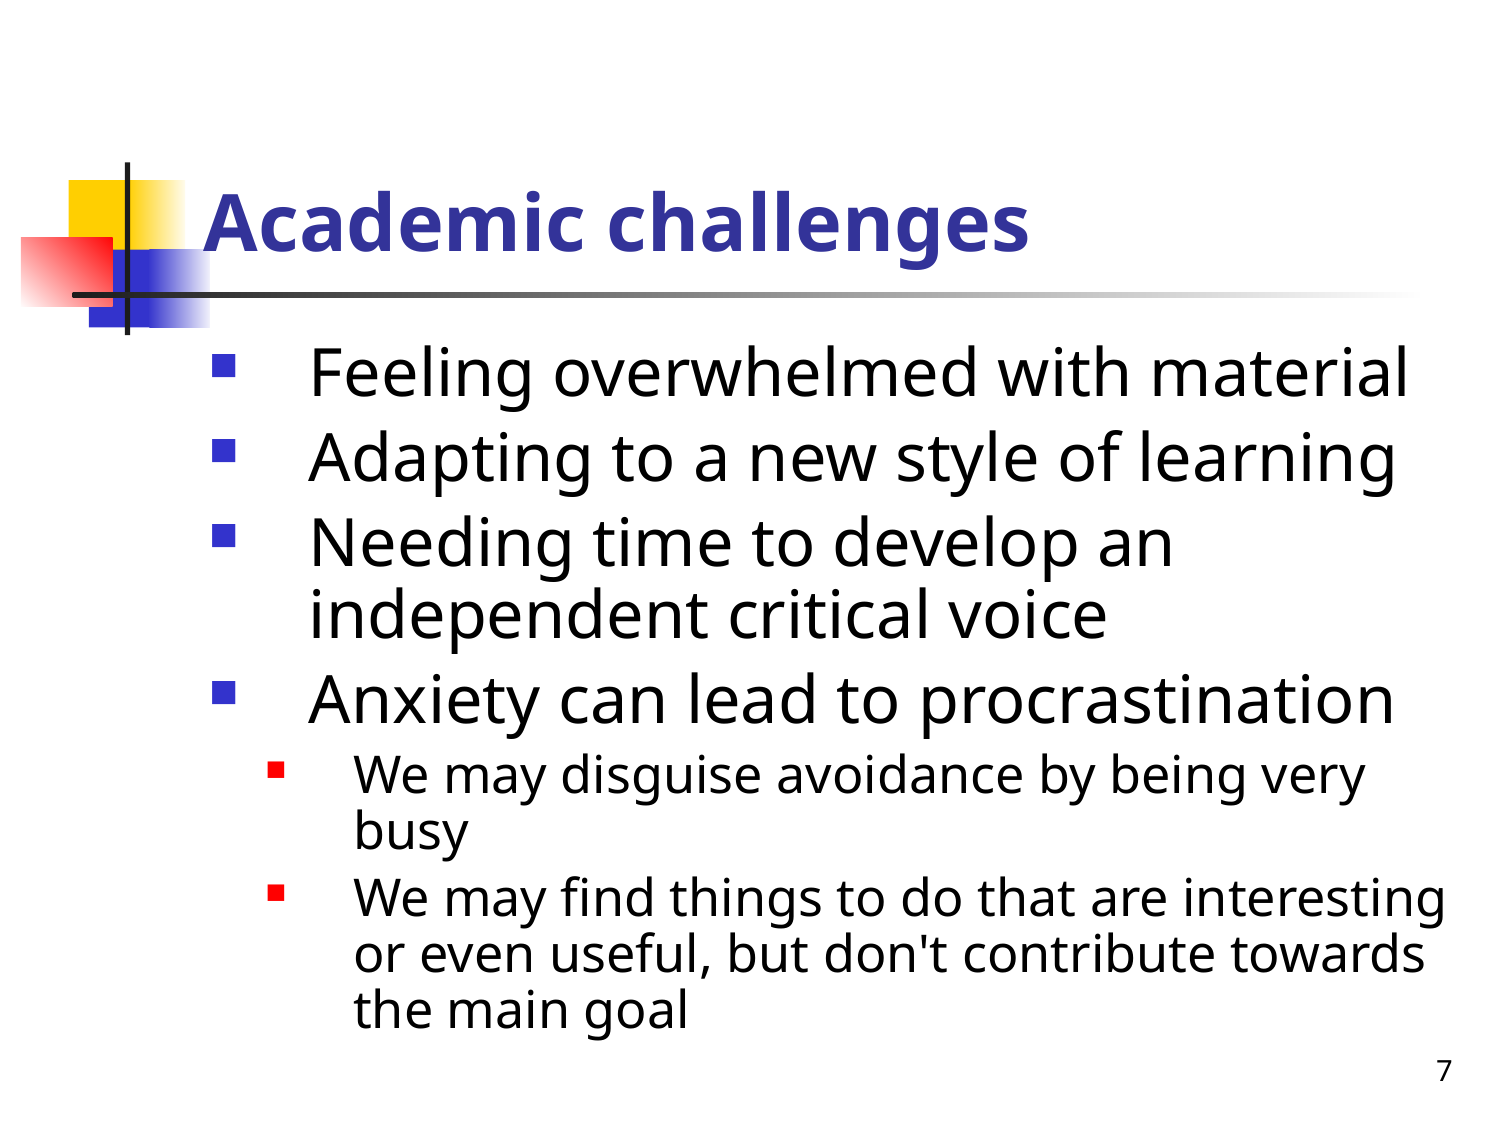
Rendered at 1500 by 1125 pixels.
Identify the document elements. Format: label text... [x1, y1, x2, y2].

list Feeling overwhelmed with material Adapting to a new style of learning Needing time to develop an independent critical voice Anxiety can lead to procrastination We may disguise avoidance by being very busy We may find things to do that are interesting or even useful, but don't contribute towards the main goal [193, 331, 1469, 1006]
slide_number 7 [1155, 1024, 1468, 1100]
title Academic challenges [188, 35, 1468, 275]
